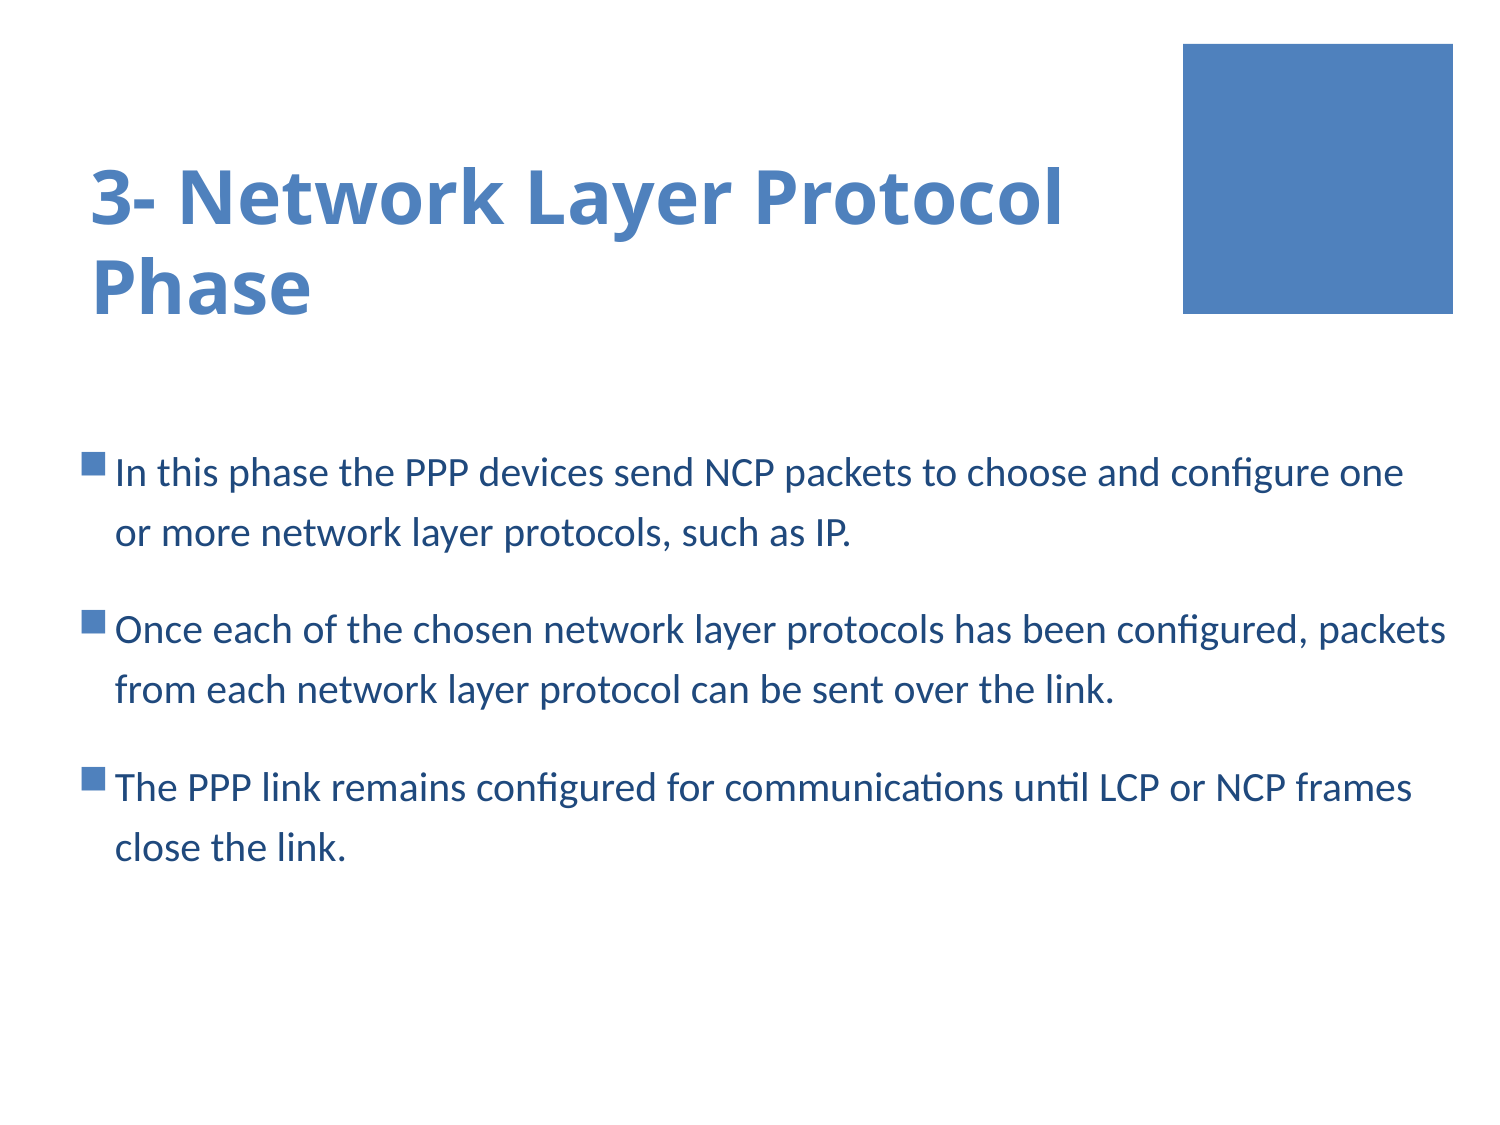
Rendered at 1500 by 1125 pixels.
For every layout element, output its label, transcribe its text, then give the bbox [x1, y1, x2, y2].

title 3- Network Layer Protocol Phase [75, 149, 1143, 338]
list In this phase the PPP devices send NCP packets to choose and configure one or more network layer protocols, such as IP. Once each of the chosen network layer protocols has been configured, packets from each network layer protocol can be sent over the link. The PPP link remains configured for communications until LCP or NCP frames close the link. [62, 426, 1463, 1061]
